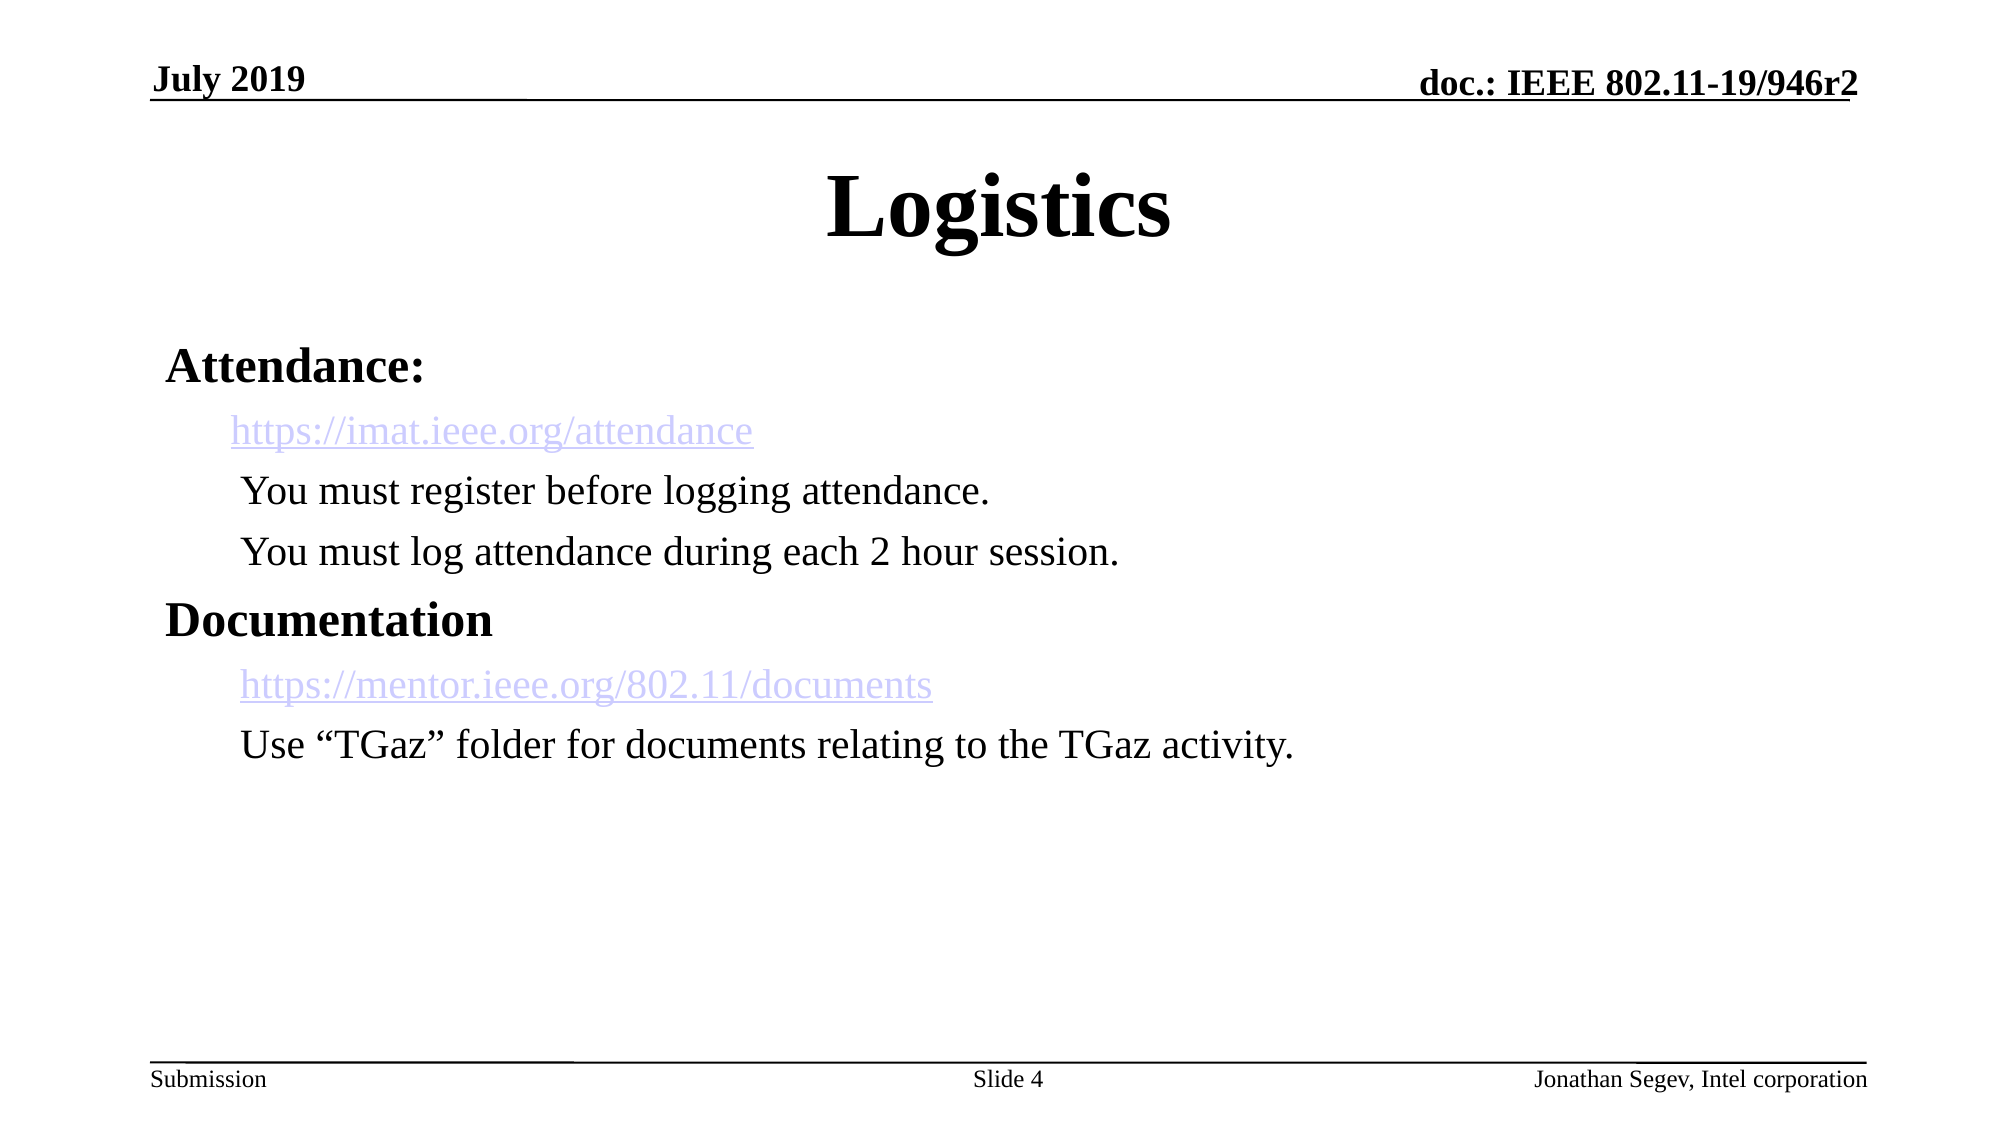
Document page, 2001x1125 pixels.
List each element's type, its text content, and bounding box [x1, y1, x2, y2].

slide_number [152, 54, 563, 100]
list Attendance: https://imat.ieee.org/attendance You must register before logging attendance. You must log attendance during each 2 hour session. Documentation https://mentor.ieee.org/802.11/documents Use “TGaz” folder for documents relating to the TGaz activity. [149, 324, 1850, 1000]
title Logistics [149, 112, 1850, 288]
footer Jonathan Segev, Intel corporation [1171, 1061, 1869, 1093]
slide_number Slide 4 [950, 1061, 1067, 1123]
